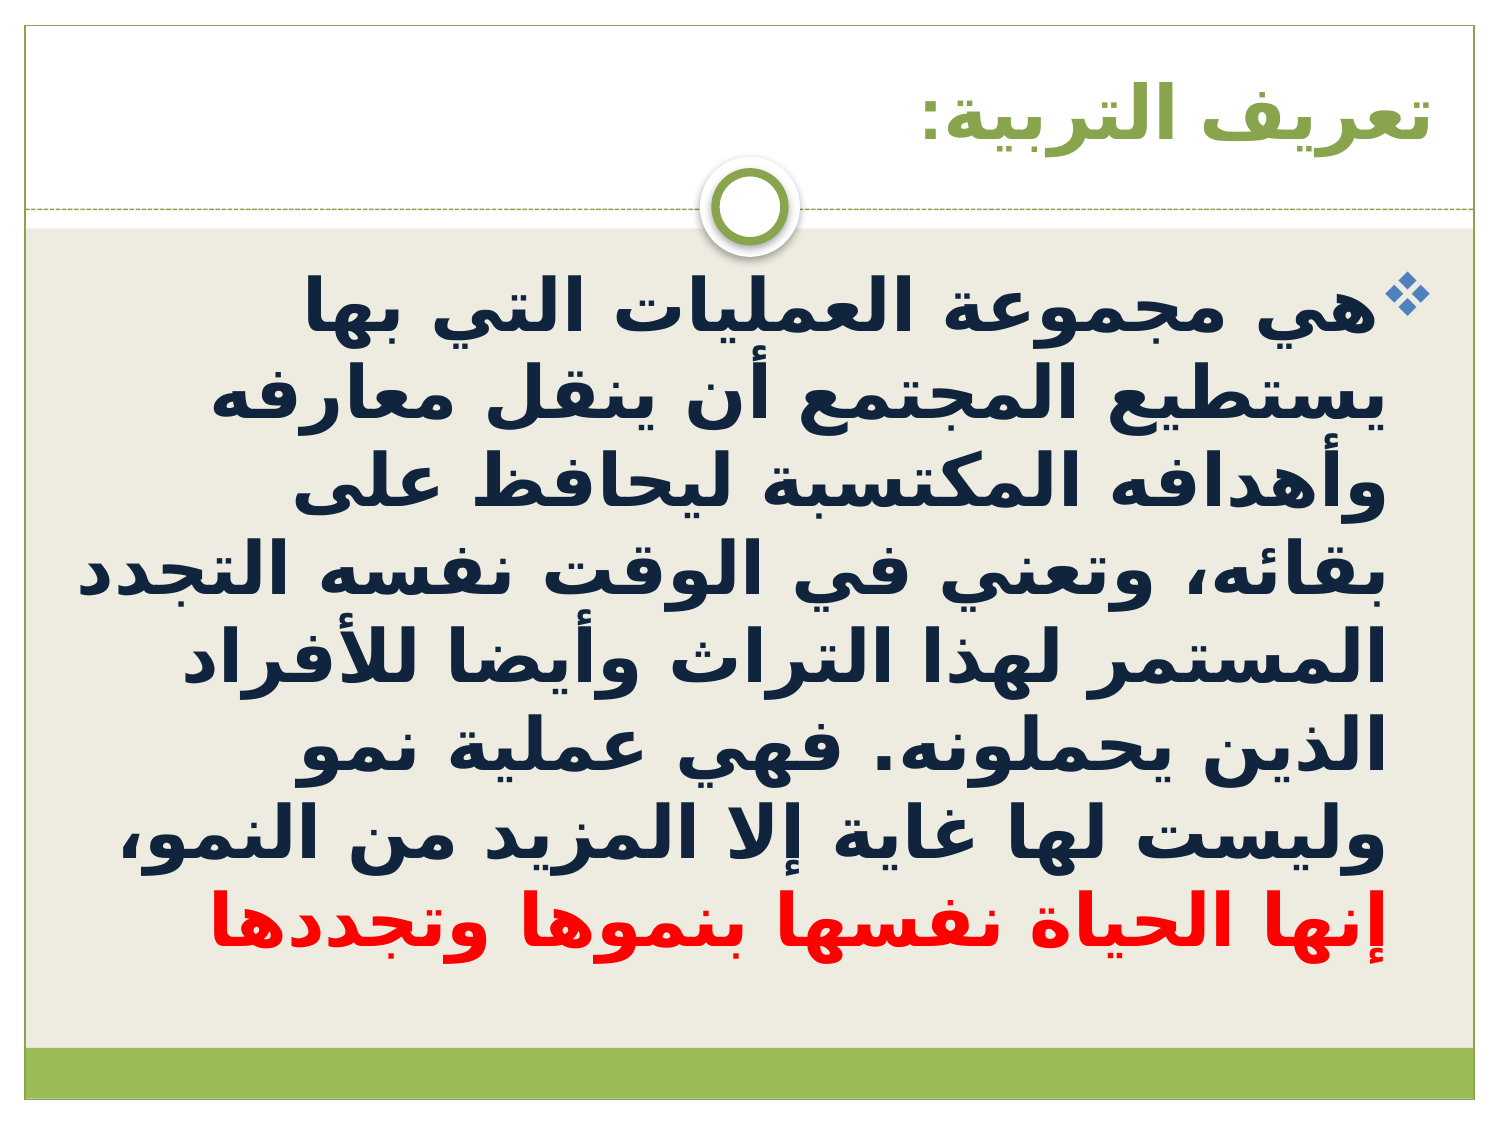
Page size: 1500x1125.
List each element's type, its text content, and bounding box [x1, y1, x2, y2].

list هي مجموعة العمليات التي بها يستطيع المجتمع أن ينقل معارفه وأهدافه المكتسبة ليحافظ على بقائه، وتعني في الوقت نفسه التجدد المستمر لهذا التراث وأيضا للأفراد الذين يحملونه. فهي عملية نمو وليست لها غاية إلا المزيد من النمو، إنها الحياة نفسها بنموها وتجددها [49, 250, 1445, 1001]
title تعريف التربية: [49, 37, 1450, 162]
